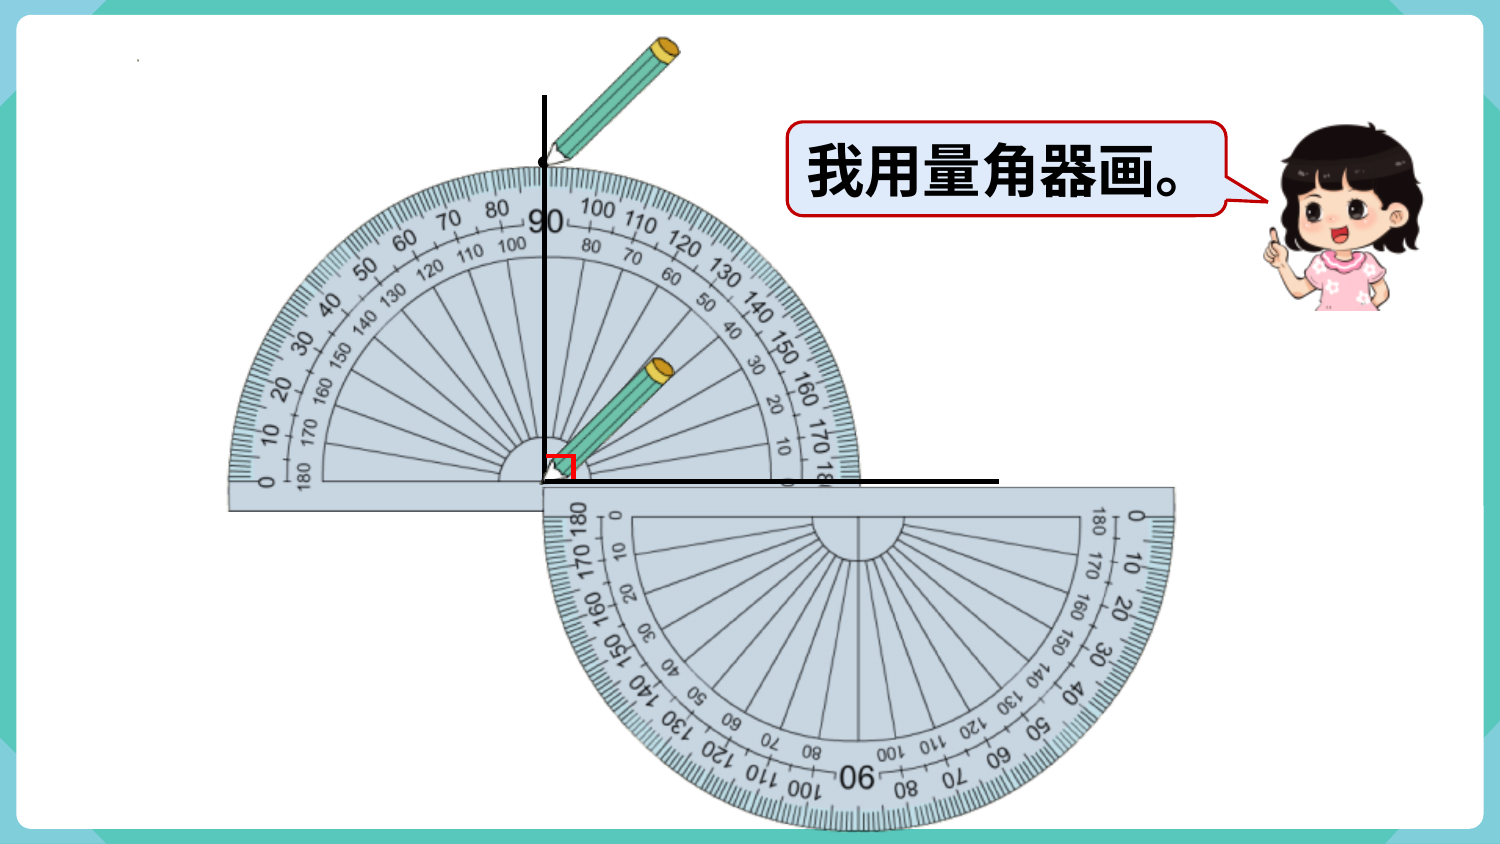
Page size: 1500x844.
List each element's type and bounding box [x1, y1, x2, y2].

text_box [546, 453, 575, 481]
text_box [787, 109, 1426, 312]
picture [224, 35, 1179, 833]
